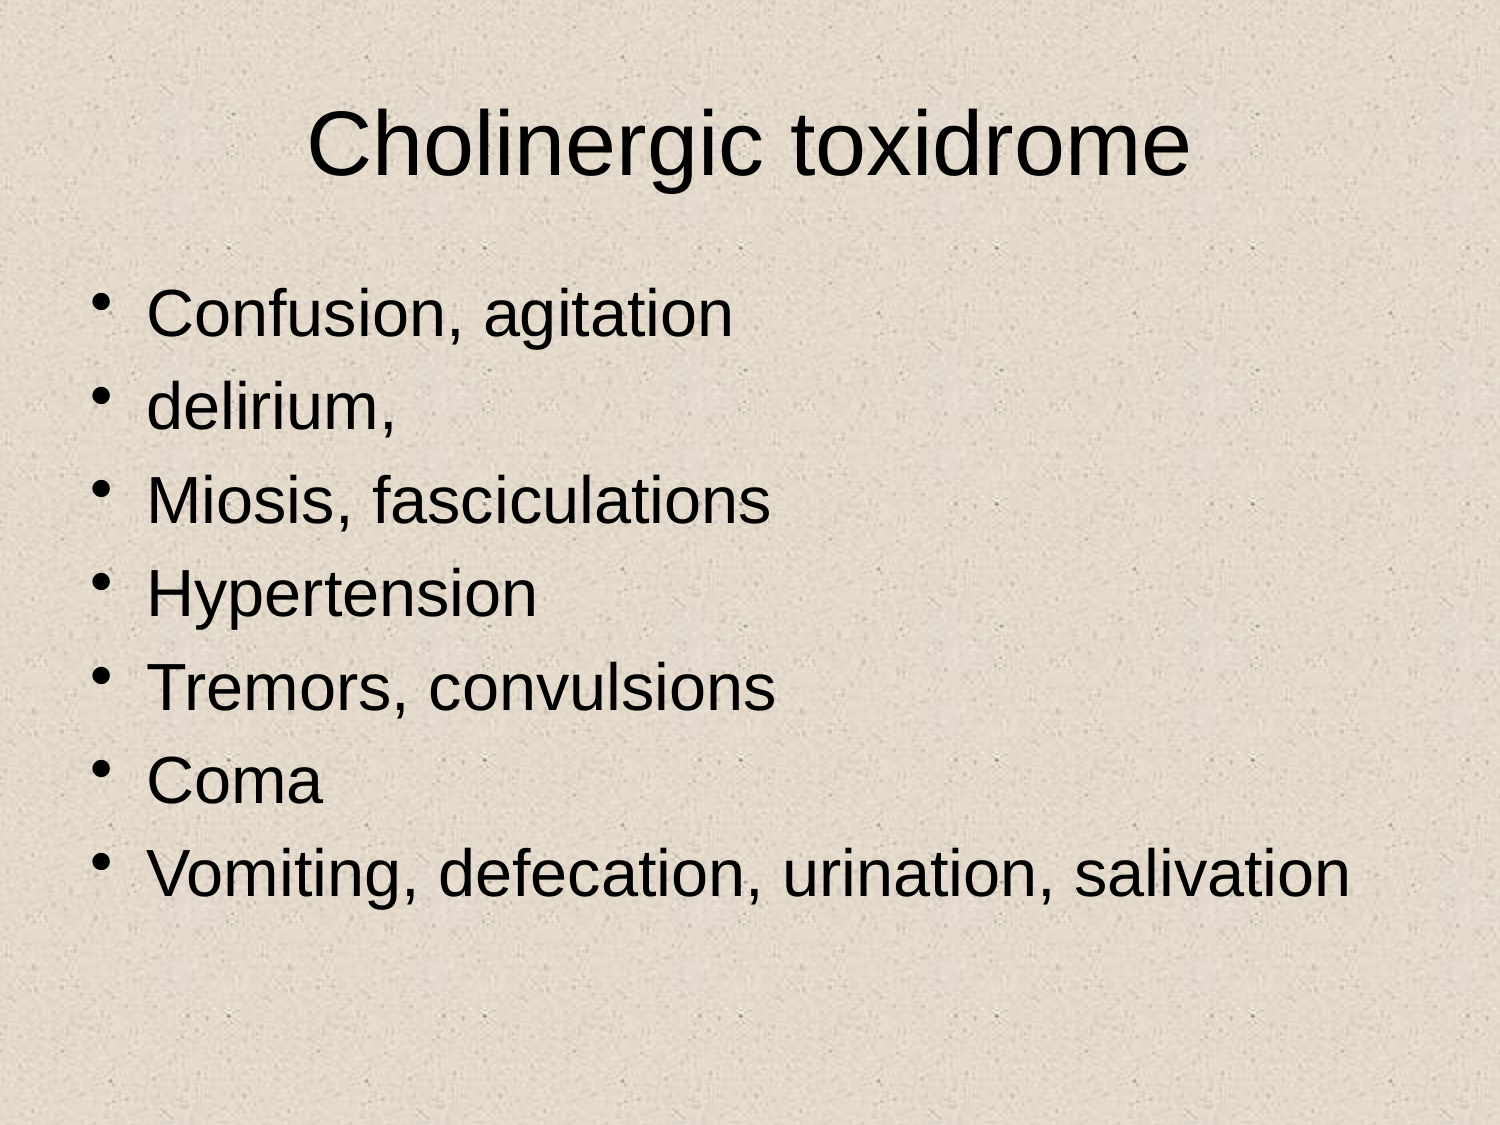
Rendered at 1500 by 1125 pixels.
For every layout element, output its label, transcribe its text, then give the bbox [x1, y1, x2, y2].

title Cholinergic toxidrome [75, 45, 1425, 233]
picture [0, 0, 1500, 1125]
list Confusion, agitation delirium, Miosis, fasciculations Hypertension Tremors, convulsions Coma Vomiting, defecation, urination, salivation [75, 262, 1425, 1005]
